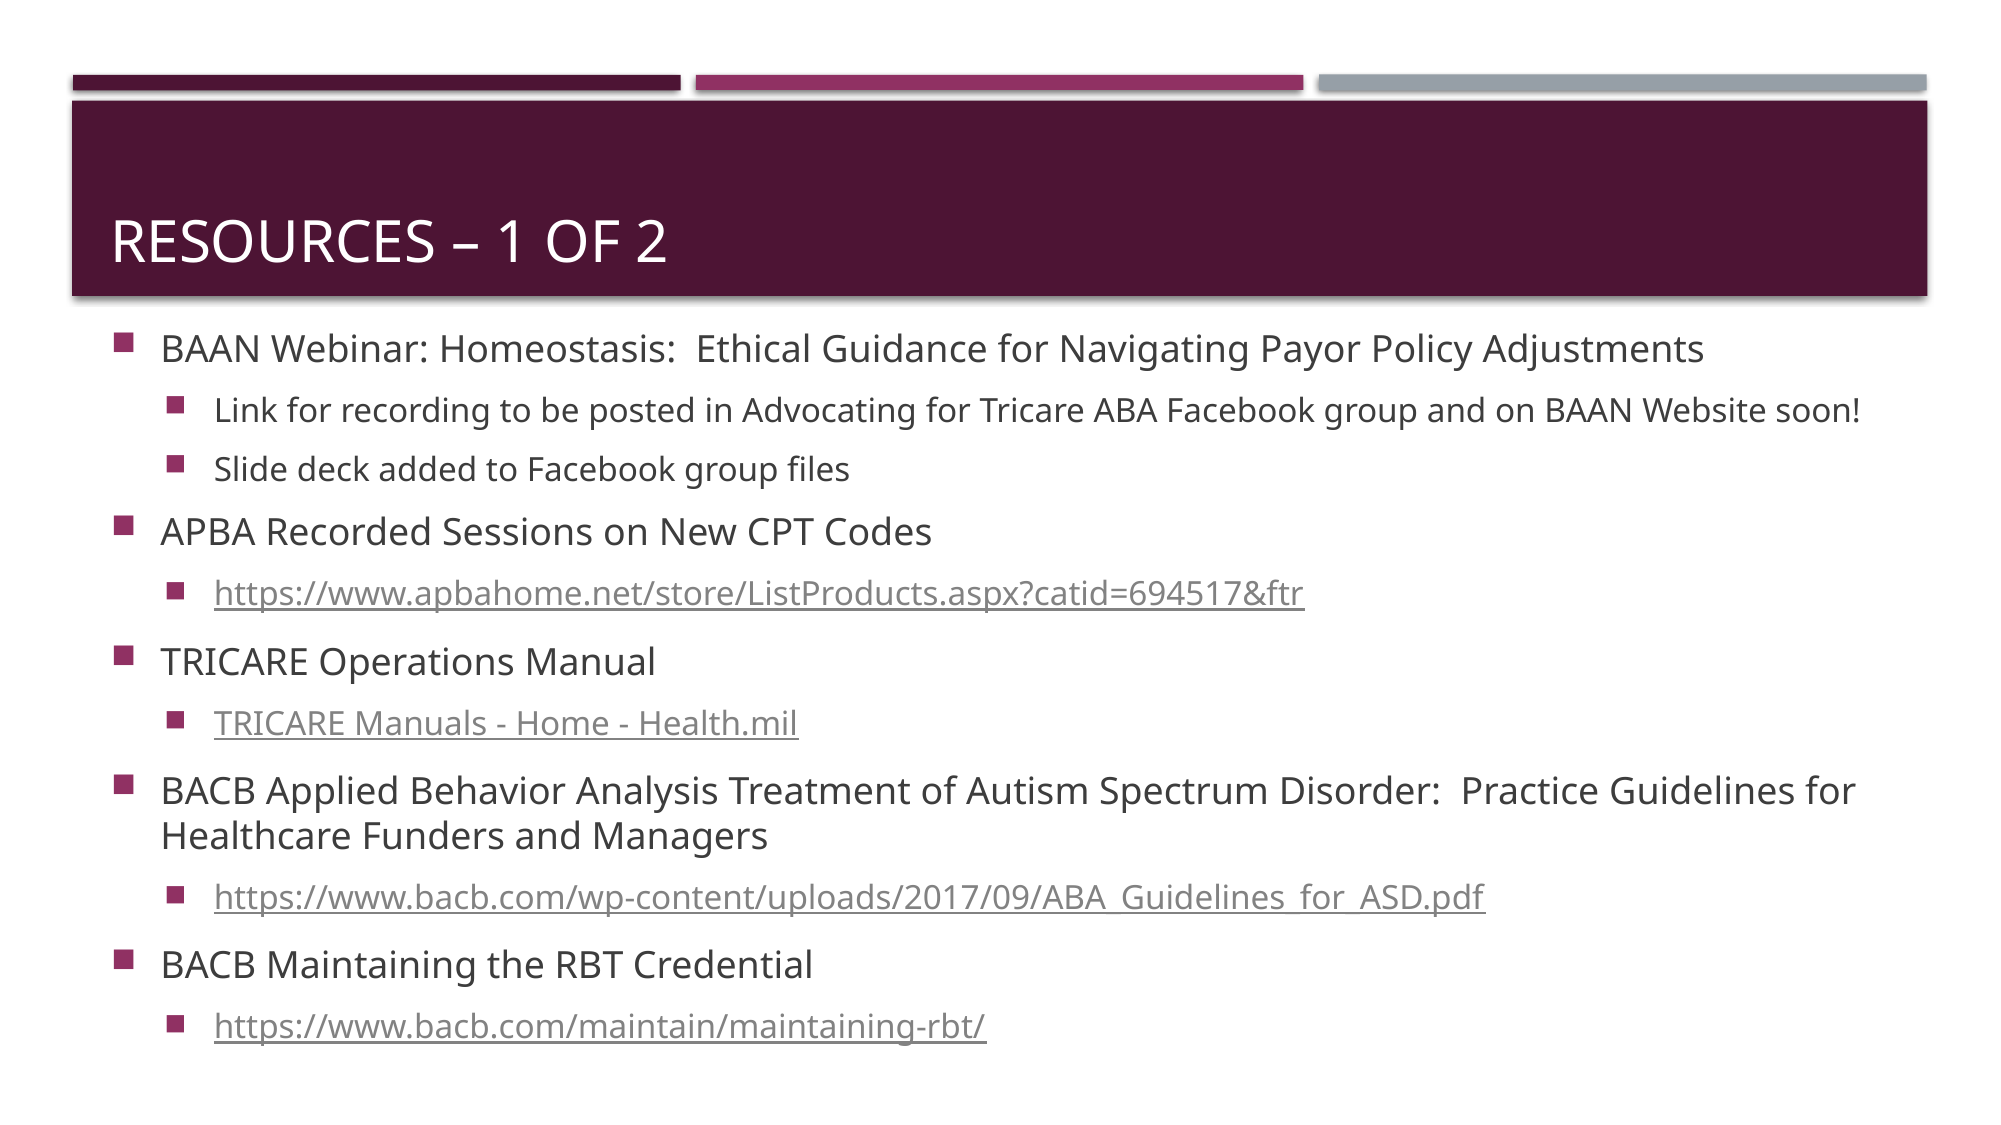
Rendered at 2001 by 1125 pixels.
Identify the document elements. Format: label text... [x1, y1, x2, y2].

list BAAN Webinar: Homeostasis: Ethical Guidance for Navigating Payor Policy Adjustments Link for recording to be posted in Advocating for Tricare ABA Facebook group and on BAAN Website soon! Slide deck added to Facebook group files APBA Recorded Sessions on New CPT Codes https://www.apbahome.net/store/ListProducts.aspx?catid=694517&ftr TRICARE Operations Manual TRICARE Manuals - Home - Health.mil BACB Applied Behavior Analysis Treatment of Autism Spectrum Disorder: Practice Guidelines for Healthcare Funders and Managers https://www.bacb.com/wp-content/uploads/2017/09/ABA_Guidelines_for_ASD.pdf BACB Maintaining the RBT Credential https://www.bacb.com/maintain/maintaining-rbt/ [95, 317, 1905, 1100]
title Resources – 1 of 2 [95, 115, 1905, 282]
